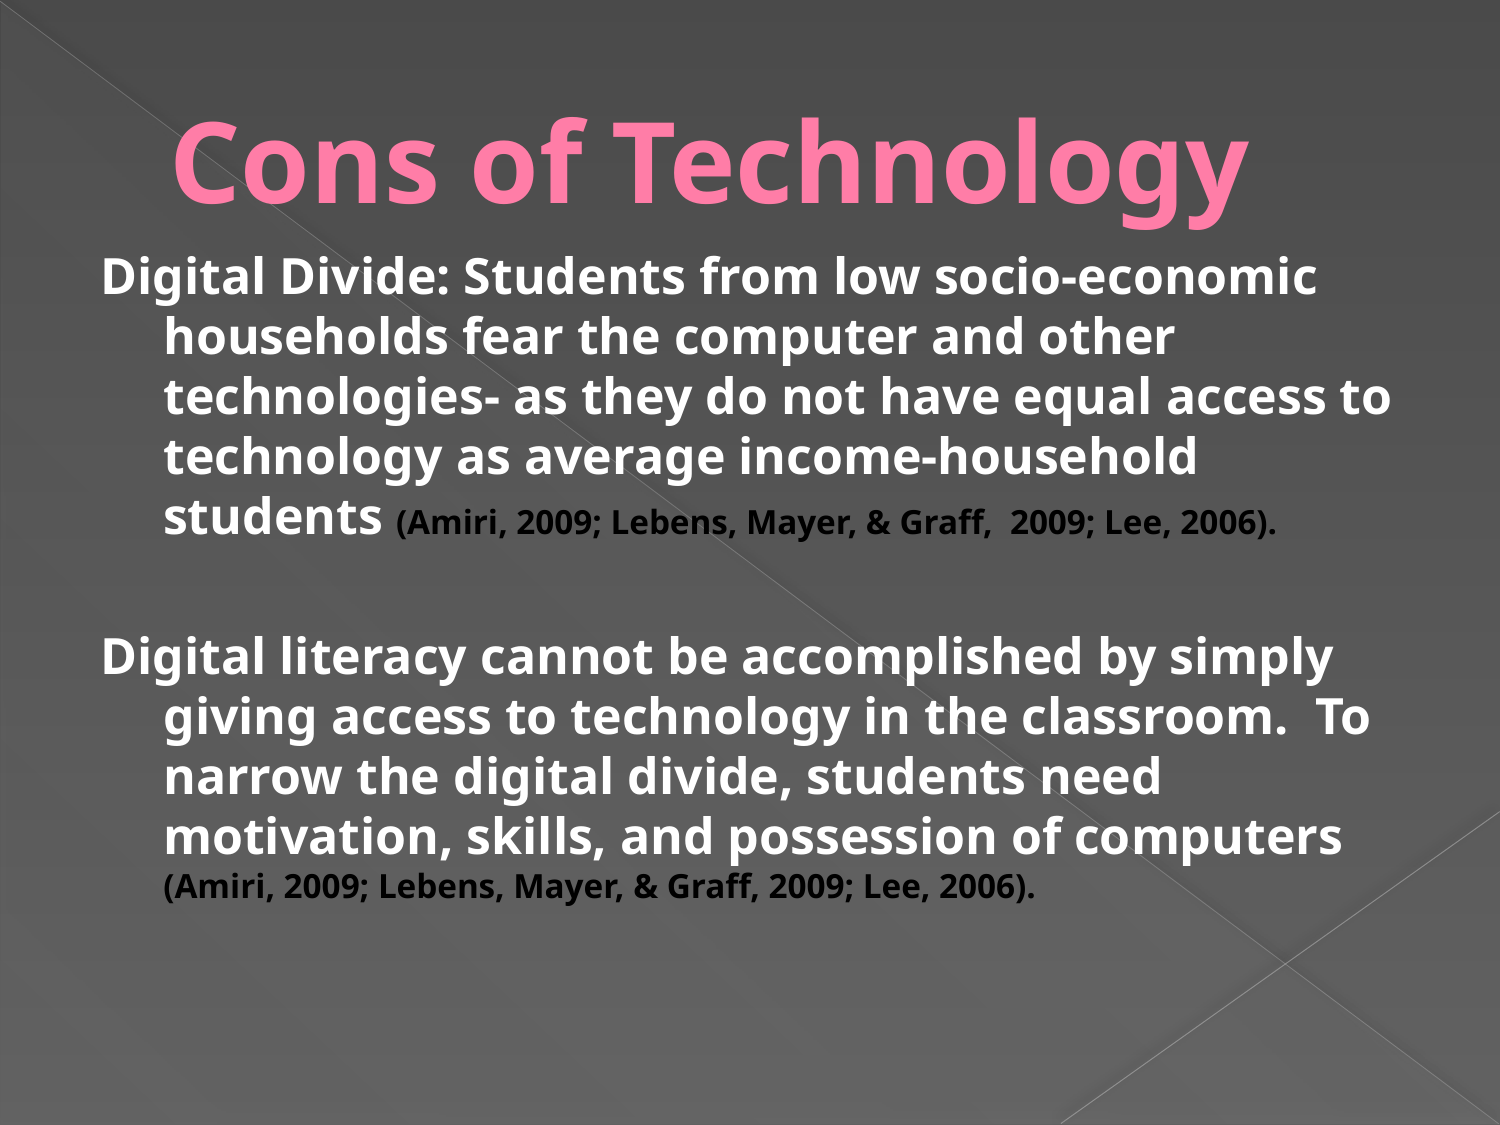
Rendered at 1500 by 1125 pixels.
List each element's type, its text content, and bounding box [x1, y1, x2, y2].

title Cons of Technology [75, 43, 1425, 237]
list Digital Divide: Students from low socio-economic households fear the computer and other technologies- as they do not have equal access to technology as average income-household students (Amiri, 2009; Lebens, Mayer, & Graff, 2009; Lee, 2006). Digital literacy cannot be accomplished by simply giving access to technology in the classroom. To narrow the digital divide, students need motivation, skills, and possession of computers (Amiri, 2009; Lebens, Mayer, & Graff, 2009; Lee, 2006). [75, 237, 1425, 988]
